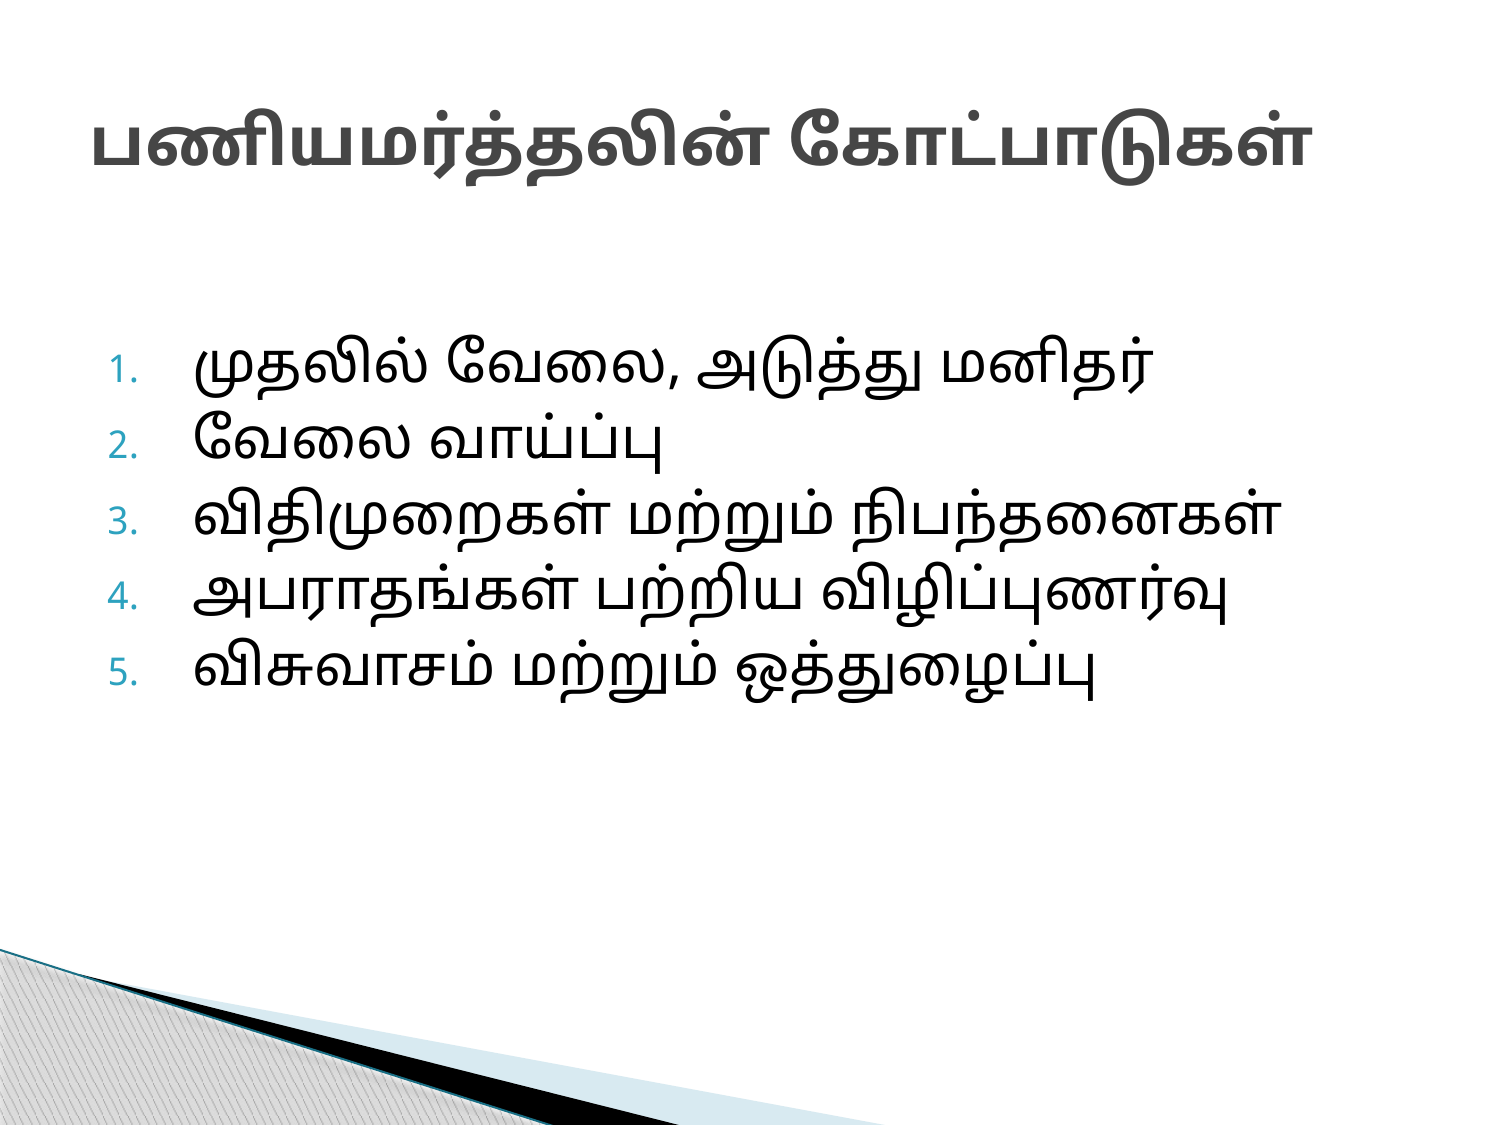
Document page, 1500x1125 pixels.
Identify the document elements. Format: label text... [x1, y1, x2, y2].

list முதலில் வேலை, அடுத்து மனிதர் வேலை வாய்ப்பு விதிமுறைகள் மற்றும் நிபந்தனைகள் அபராதங்கள் பற்றிய விழிப்புணர்வு விசுவாசம் மற்றும் ஒத்துழைப்பு [75, 243, 1425, 986]
title பணியமர்த்தலின் கோட்பாடுகள் [75, 45, 1425, 233]
